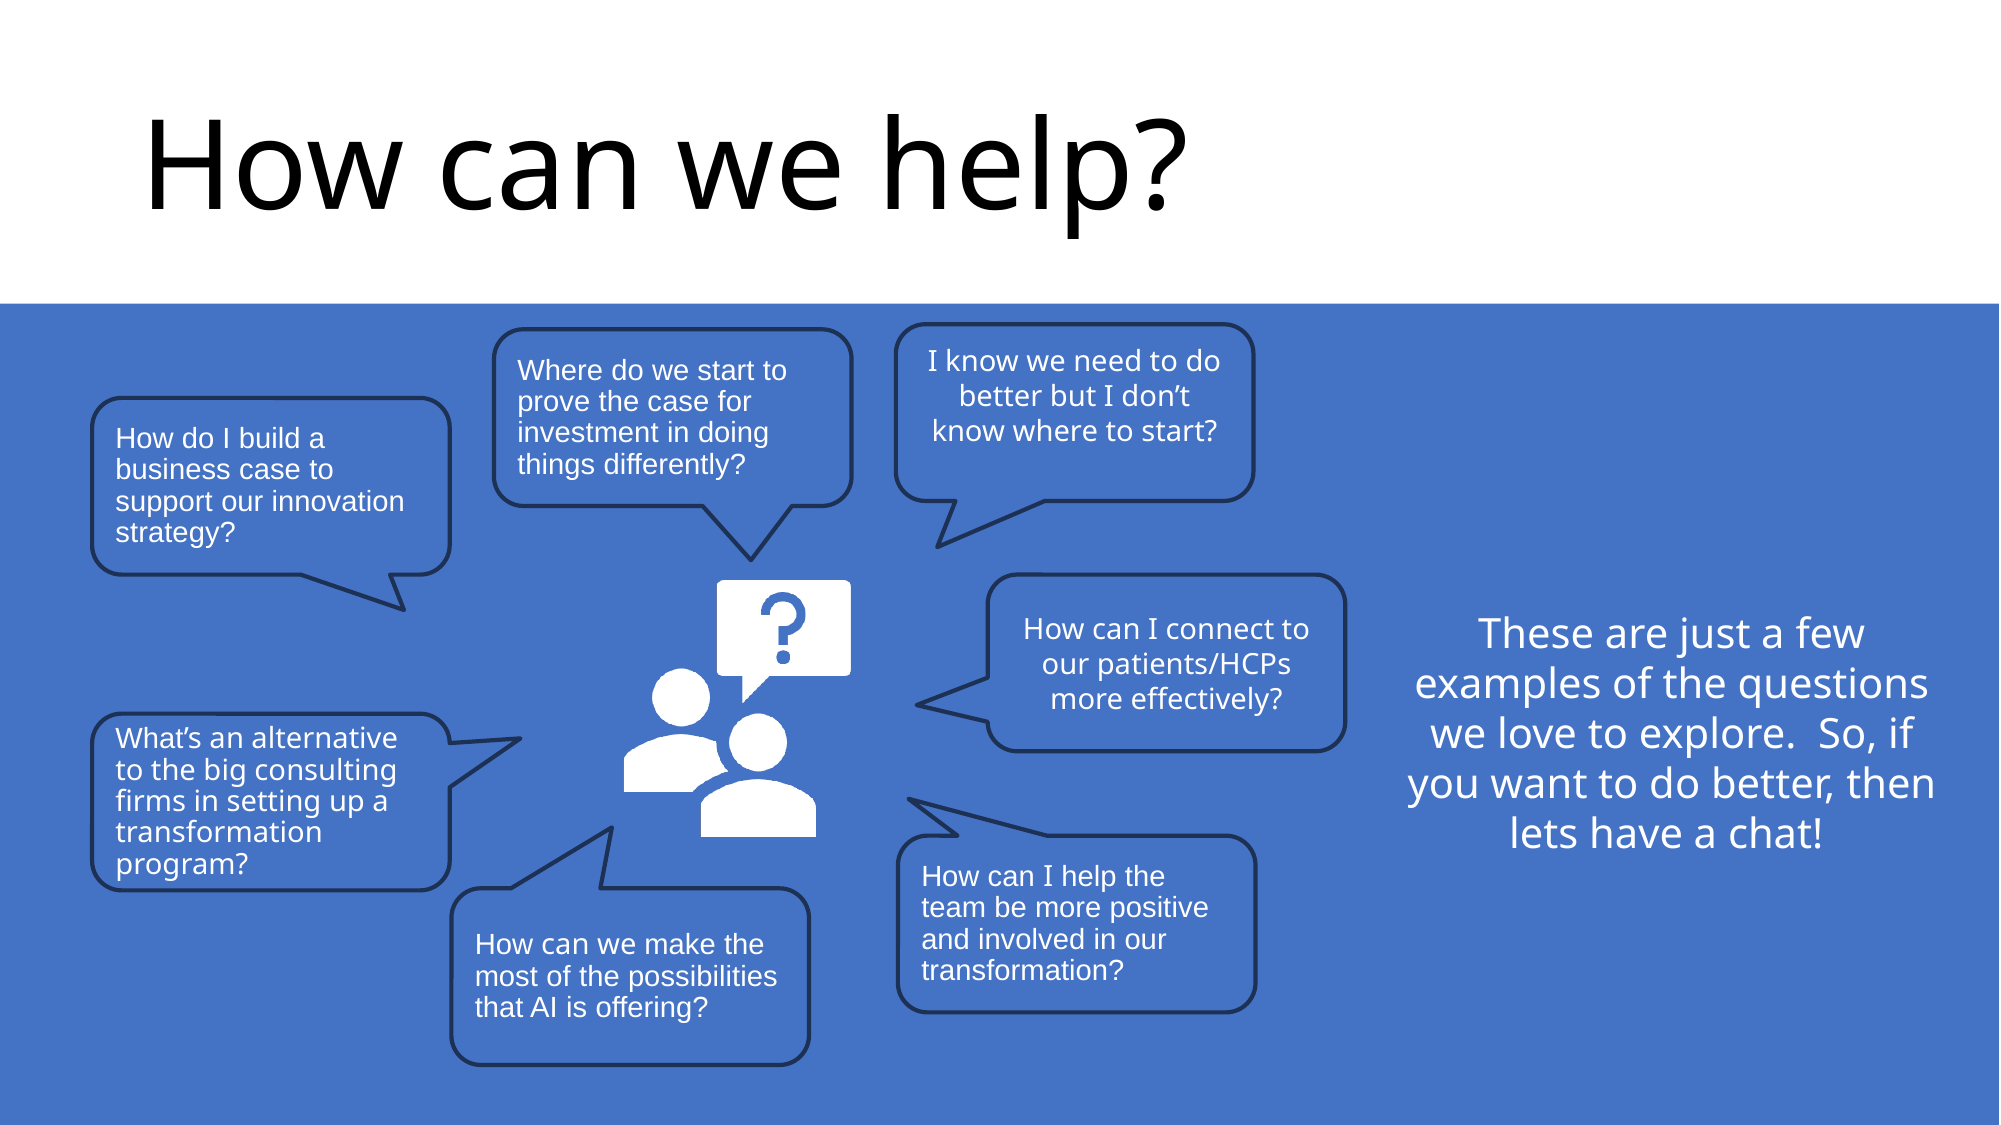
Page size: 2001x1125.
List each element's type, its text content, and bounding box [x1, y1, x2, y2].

title So, what’s the problem? [136, 121, 1862, 298]
text_box How can we help? [125, 59, 1851, 278]
text_box What’s an alternative to the big consulting firms in setting up a transformation program? [89, 711, 523, 893]
text_box How can I help the team be more positive and involved in our transformation? [895, 796, 1258, 1015]
text_box How can we make the most of the possibilities that AI is offering? [449, 845, 812, 1068]
picture [583, 554, 892, 863]
text_box How do I build a business case to support our innovation strategy? [89, 395, 452, 613]
text_box How can I connect to our patients/HCPs more effectively? [914, 572, 1348, 754]
text_box Where do we start to prove the case for investment in doing things differently? [491, 327, 854, 553]
text_box T [0, 303, 1999, 1125]
text_box These are just a few examples of the questions we love to explore. So, if you want to do better, then lets have a chat! [1387, 396, 1956, 1067]
text_box I know we need to do better but I don’t know where to start? [893, 322, 1256, 550]
